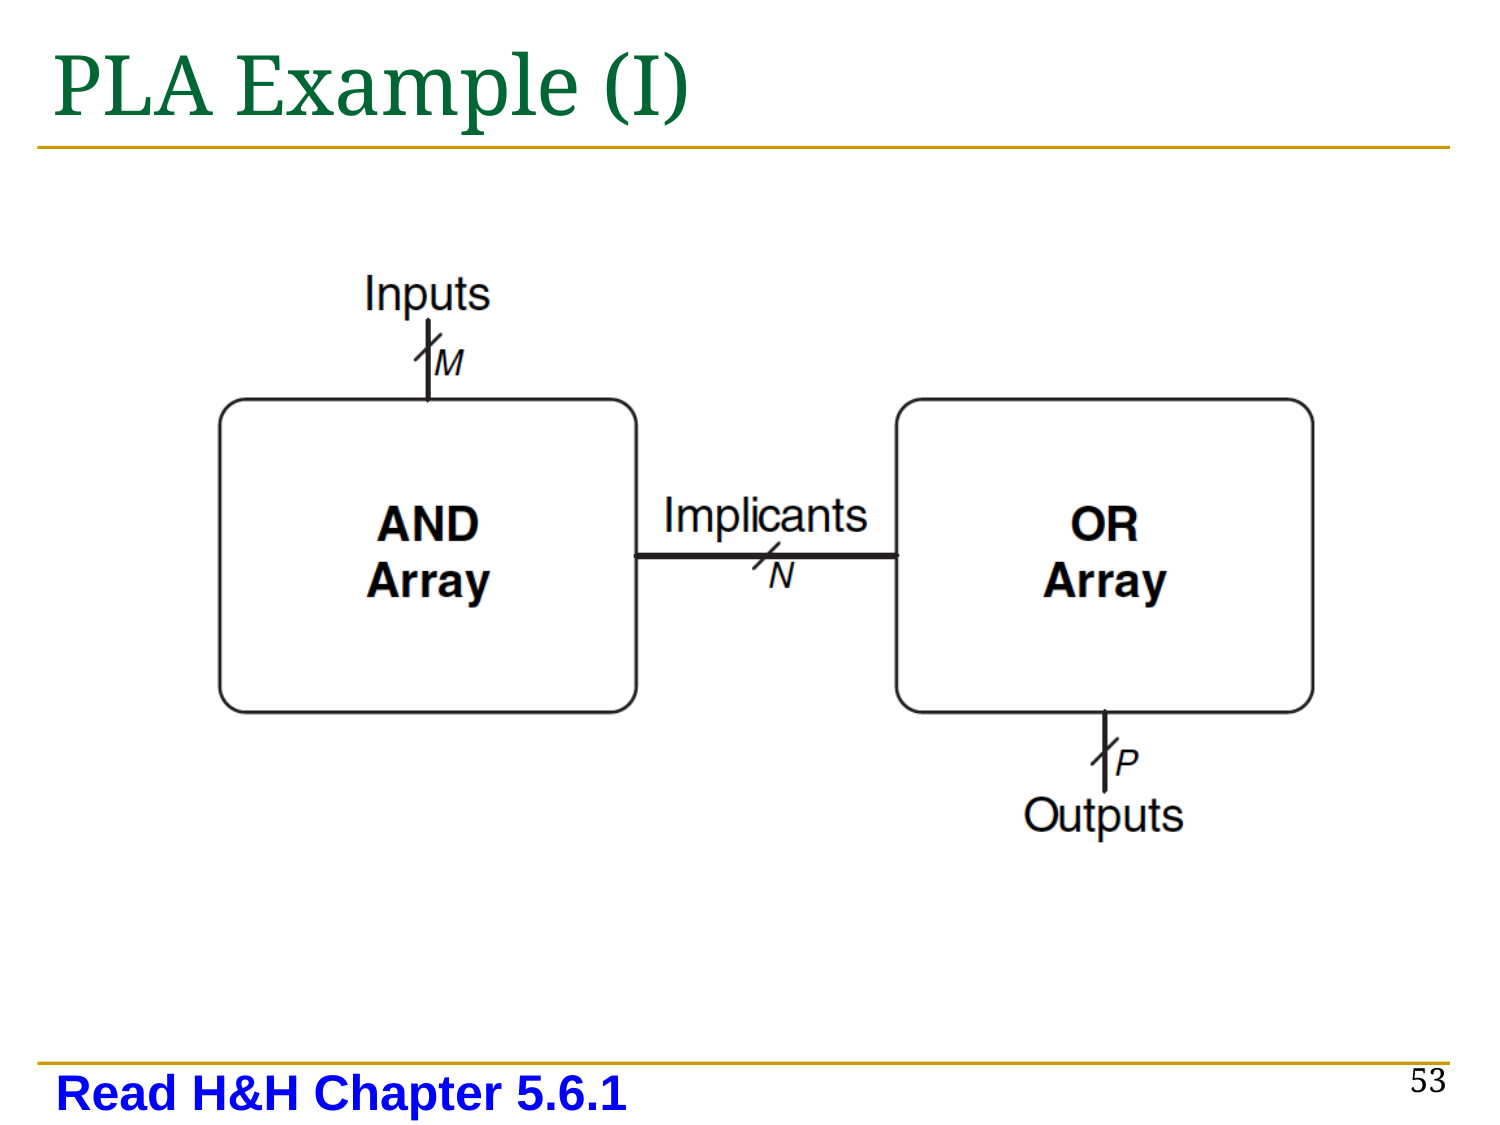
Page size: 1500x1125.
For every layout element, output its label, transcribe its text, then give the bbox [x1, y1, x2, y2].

picture [171, 249, 1352, 888]
text_box Read H&H Chapter 5.6.1 [40, 1053, 643, 1125]
title PLA Example (I) [37, 24, 1450, 200]
slide_number 53 [1111, 1036, 1462, 1112]
